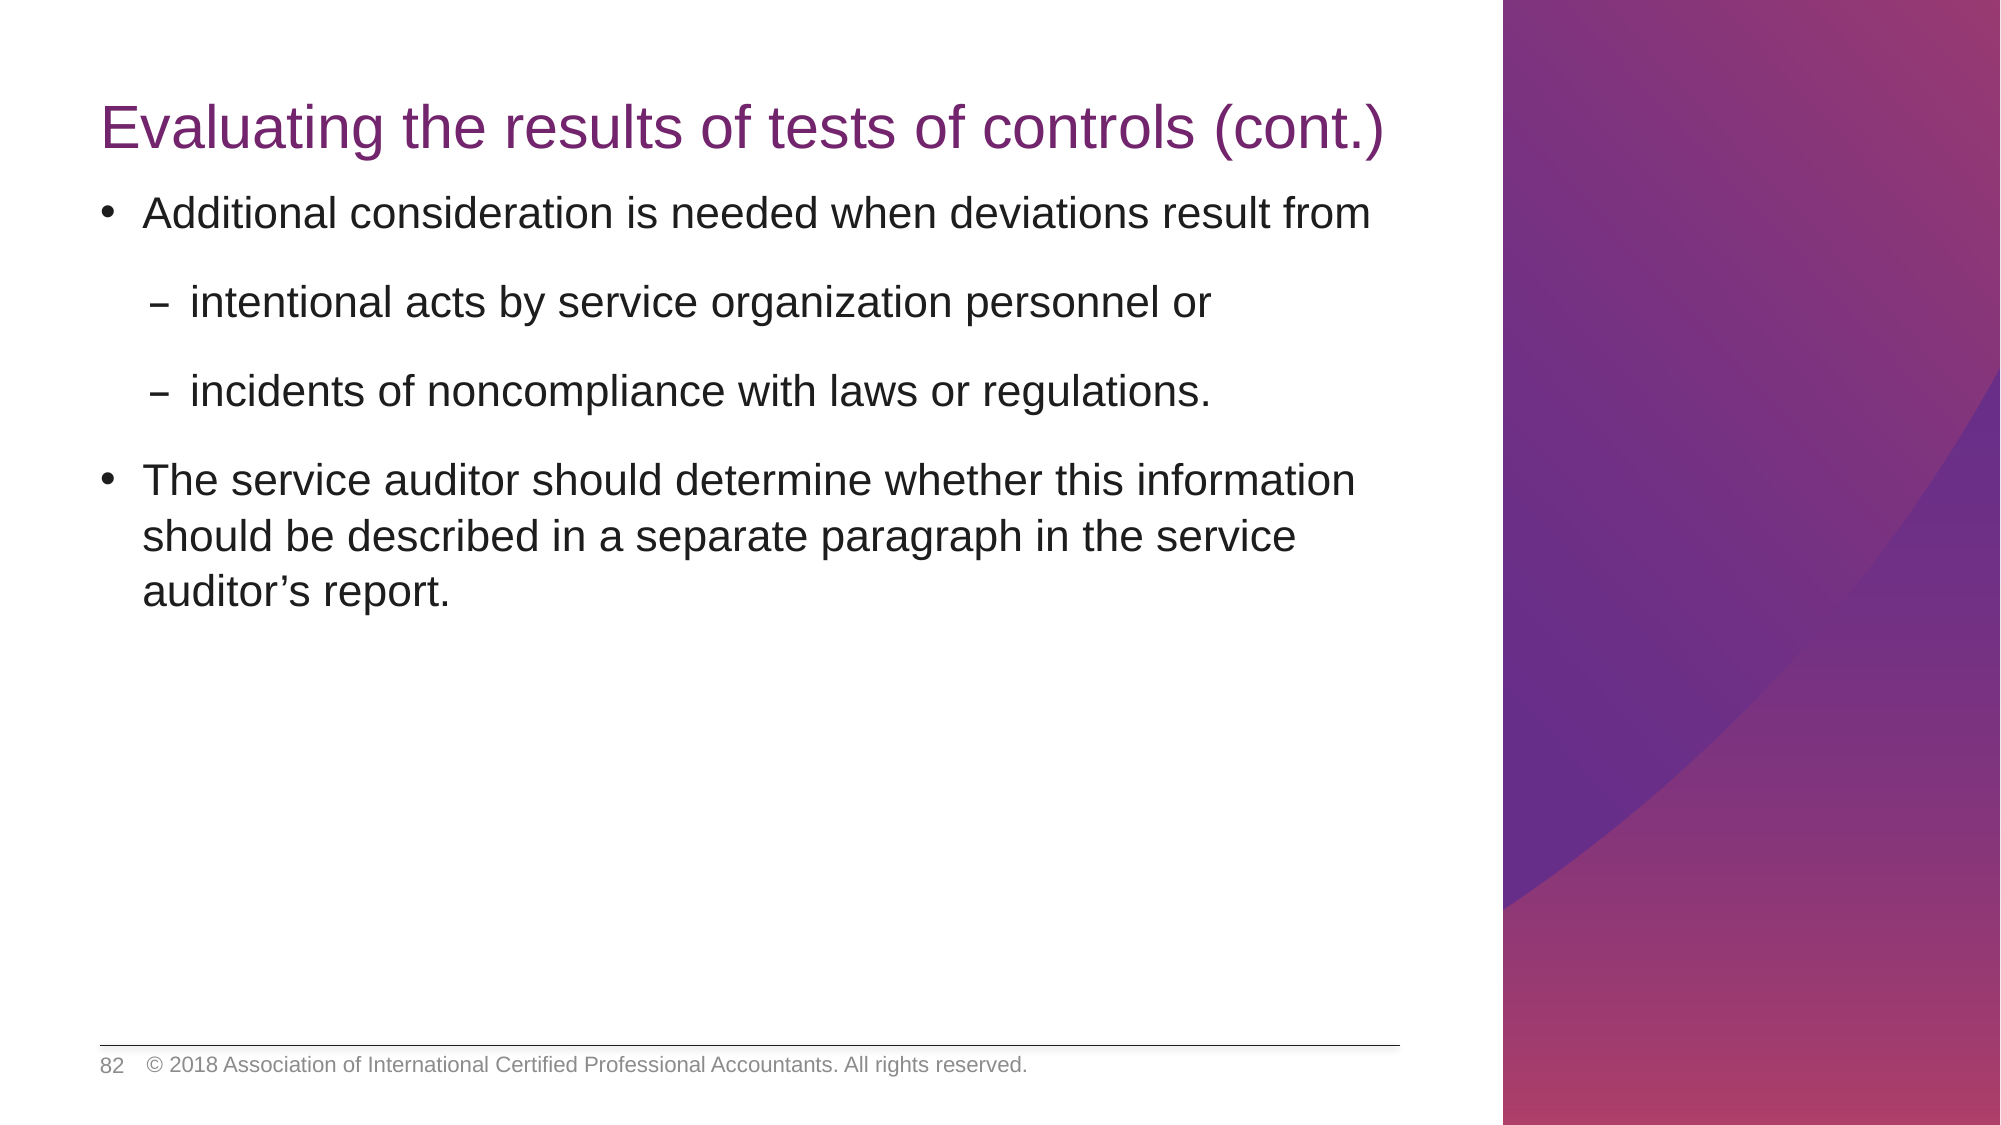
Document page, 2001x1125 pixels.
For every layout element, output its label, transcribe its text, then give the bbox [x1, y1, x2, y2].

slide_number 82 [99, 1050, 147, 1111]
picture [1503, 0, 2001, 1125]
list Additional consideration is needed when deviations result from intentional acts by service organization personnel or incidents of noncompliance with laws or regulations. The service auditor should determine whether this information should be described in a separate paragraph in the service auditor’s report. [100, 182, 1401, 915]
footer © 2018 Association of International Certified Professional Accountants. All rights reserved. [147, 1050, 1400, 1111]
title Evaluating the results of tests of controls (cont.) [100, 31, 1401, 161]
